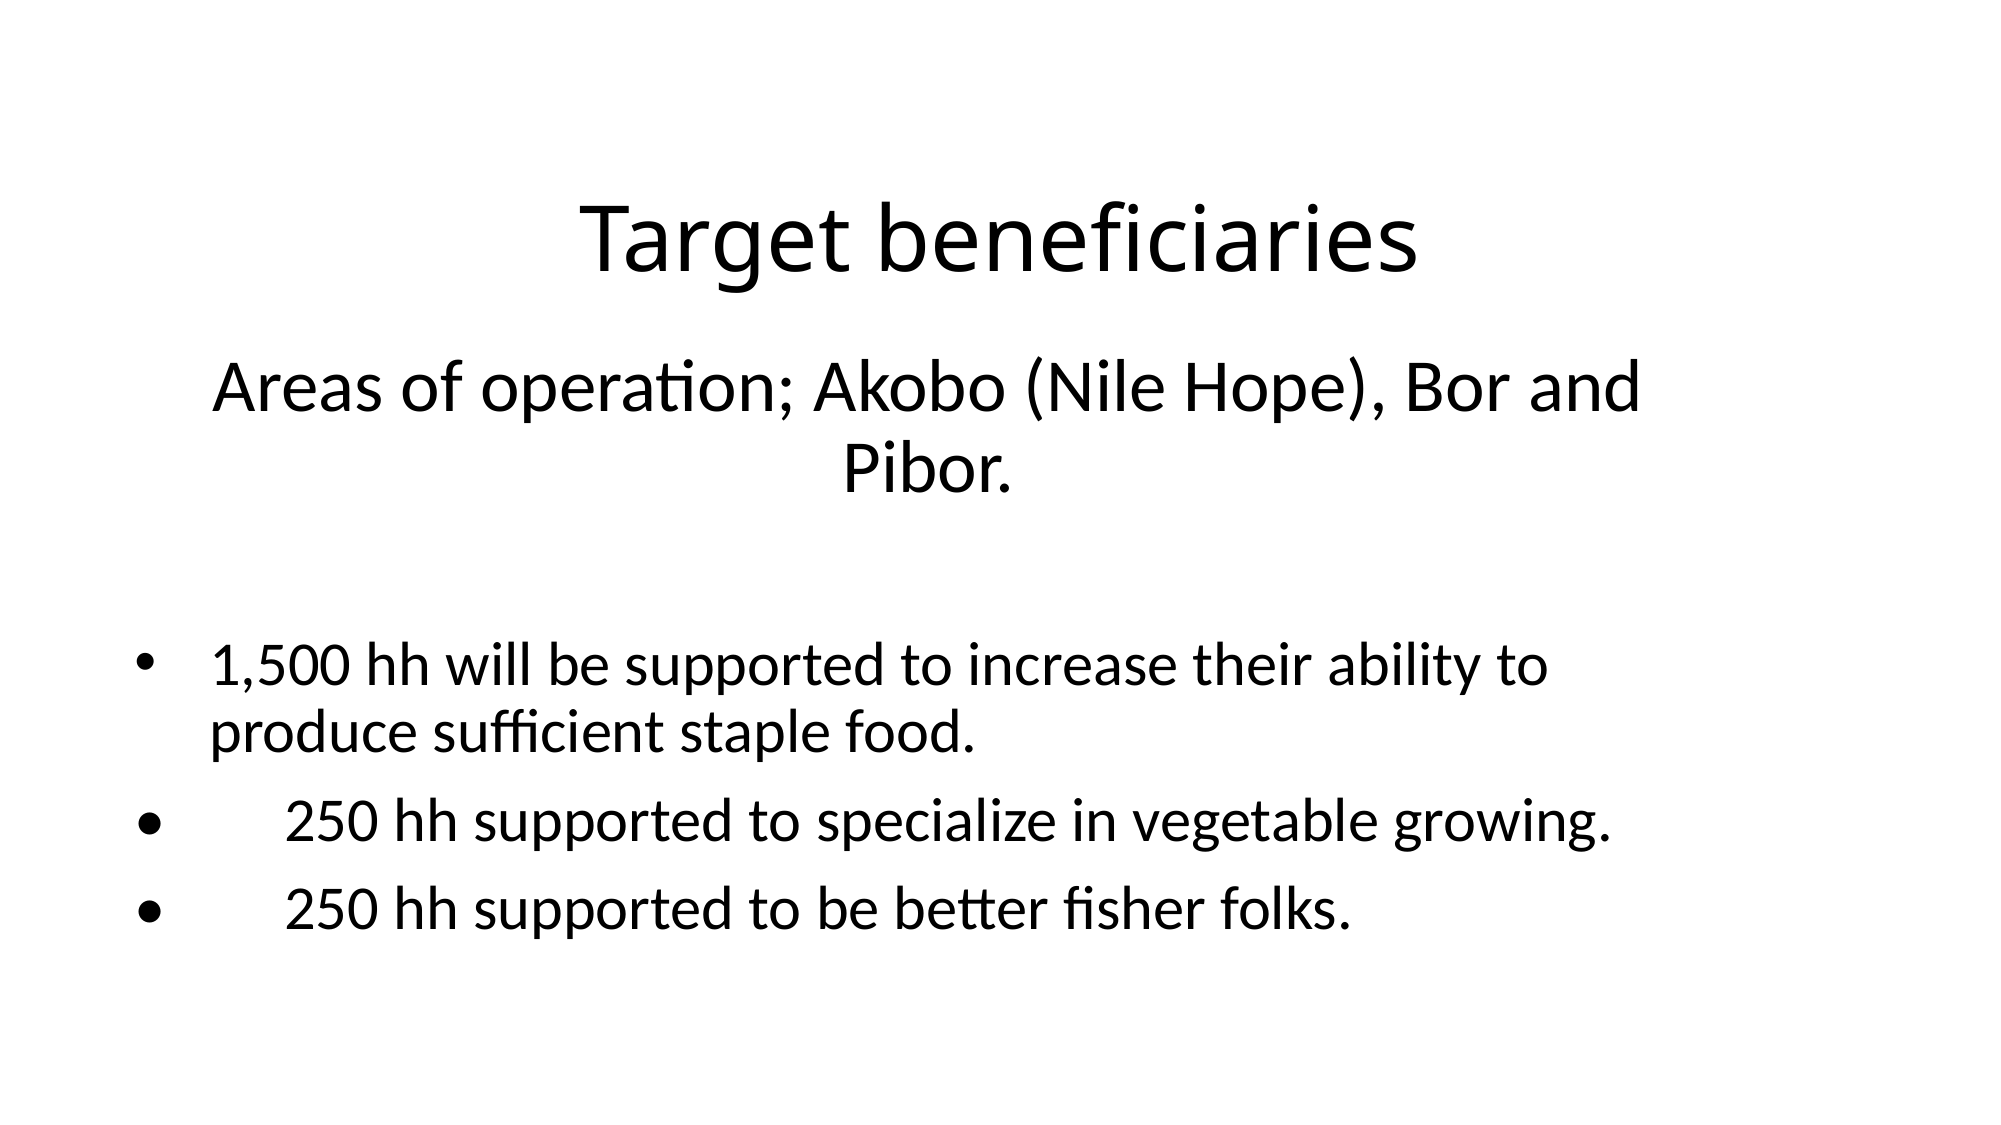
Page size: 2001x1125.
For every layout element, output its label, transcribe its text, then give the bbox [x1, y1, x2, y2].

subtitle Areas of operation; Akobo (Nile Hope), Bor and Pibor. 1,500 hh will be supported to increase their ability to produce sufficient staple food. • 250 hh supported to specialize in vegetable growing. • 250 hh supported to be better fisher folks. [119, 339, 1738, 981]
title Target beneficiaries [249, 184, 1750, 299]
